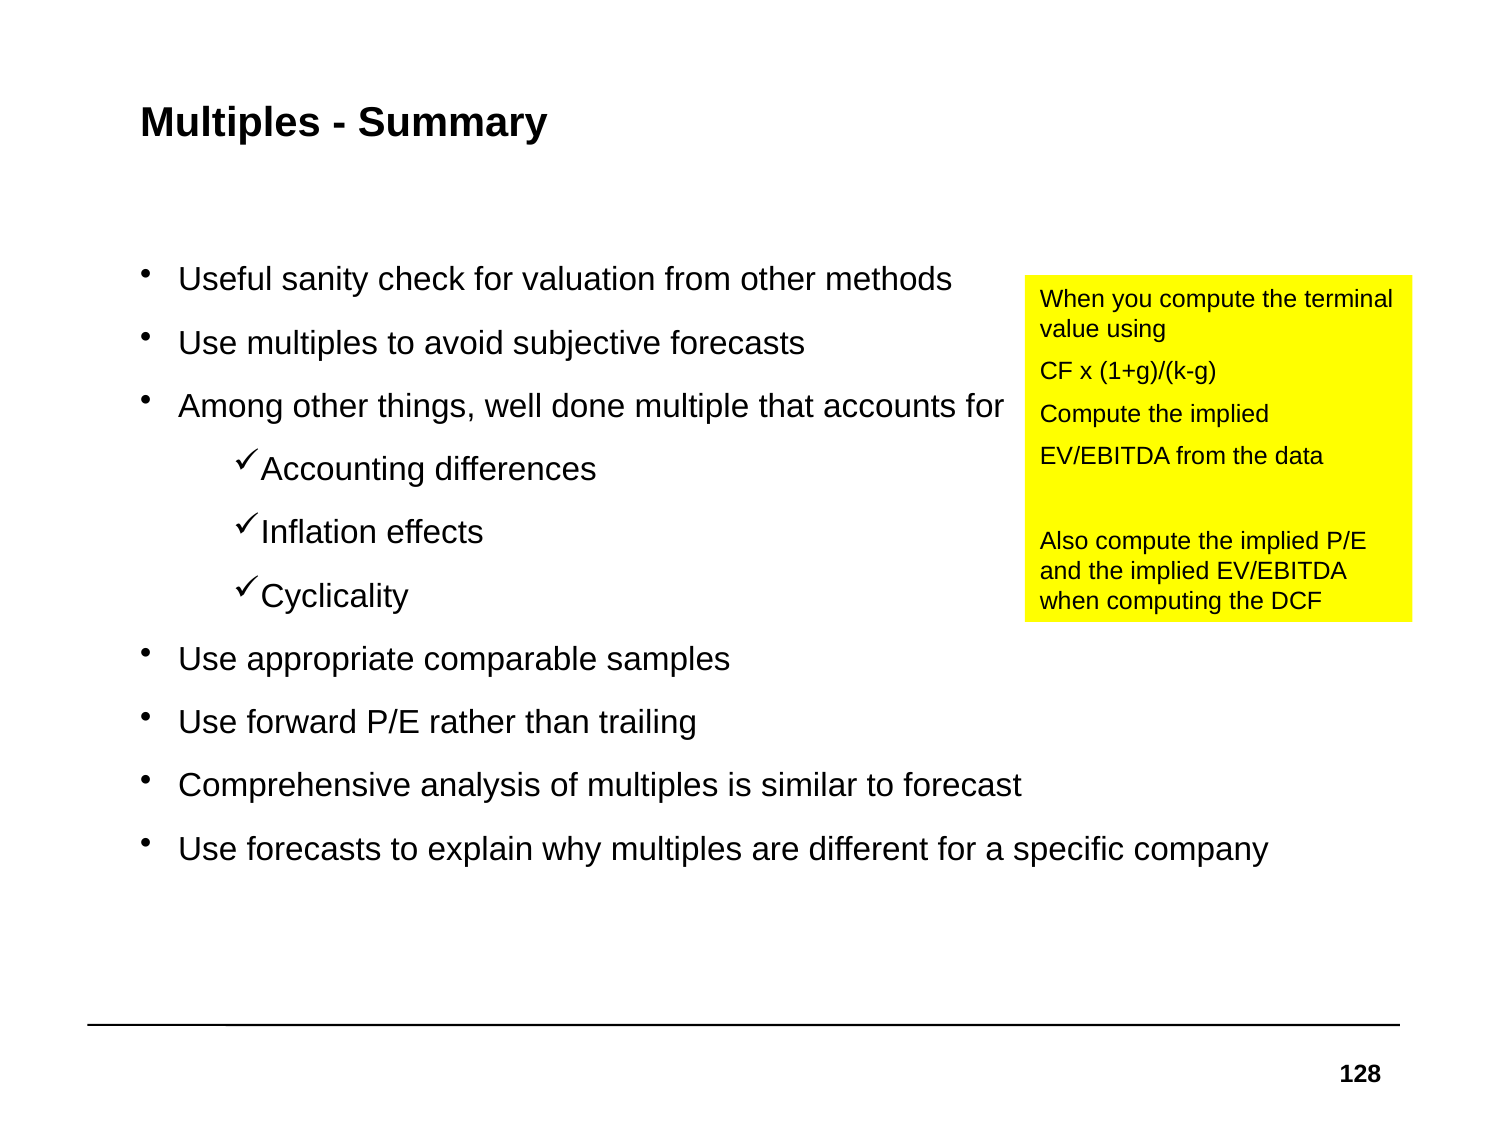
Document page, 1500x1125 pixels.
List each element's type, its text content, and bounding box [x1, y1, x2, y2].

list Useful sanity check for valuation from other methods Use multiples to avoid subjective forecasts Among other things, well done multiple that accounts for Accounting differences Inflation effects Cyclicality Use appropriate comparable samples Use forward P/E rather than trailing Comprehensive analysis of multiples is similar to forecast Use forecasts to explain why multiples are different for a specific company [125, 249, 1338, 1000]
text_box When you compute the terminal value using CF x (1+g)/(k-g) Compute the implied EV/EBITDA from the data Also compute the implied P/E and the implied EV/EBITDA when computing the DCF [1024, 275, 1413, 622]
title Multiples - Summary [125, 87, 1375, 225]
